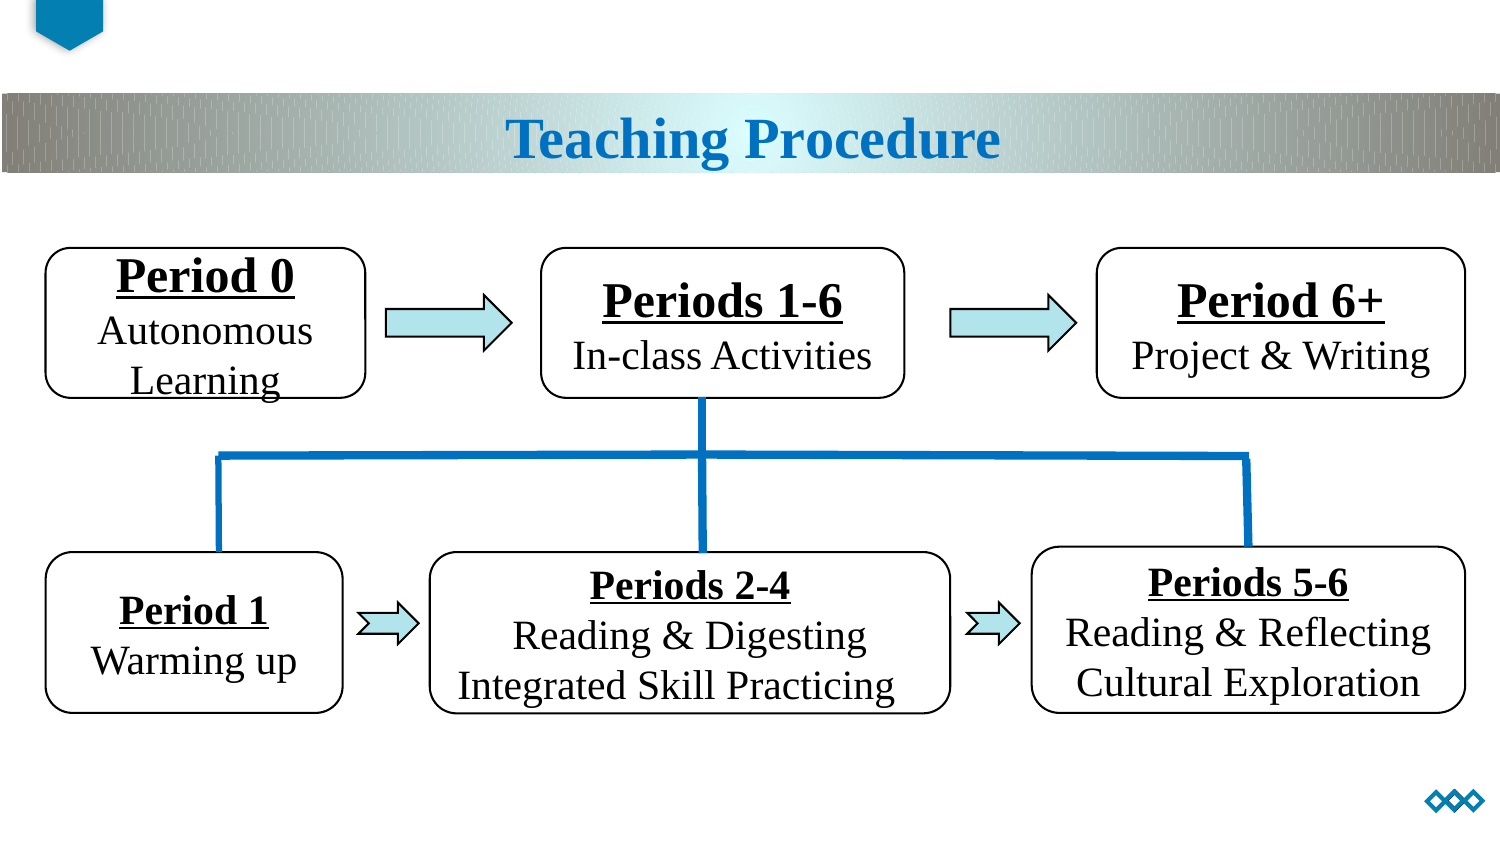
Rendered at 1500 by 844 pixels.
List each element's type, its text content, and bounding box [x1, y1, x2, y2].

text_box Period 6+ Project & Writing [1095, 246, 1467, 399]
text_box Period 1 Warming up [44, 551, 344, 714]
title Teaching Procedure [2, 93, 1500, 173]
text_box [355, 599, 421, 647]
text_box Periods 5-6 Reading & Reflecting Cultural Exploration [1030, 545, 1467, 714]
text_box Periods 1-6 In-class Activities [540, 246, 906, 399]
text_box Periods 2-4 Reading & Digesting Integrated Skill Practicingls Practicing [428, 551, 952, 715]
text_box [949, 292, 1078, 354]
text_box [964, 599, 1022, 647]
text_box Period 0 Autonomous Learning [44, 246, 367, 399]
text_box [384, 292, 514, 354]
